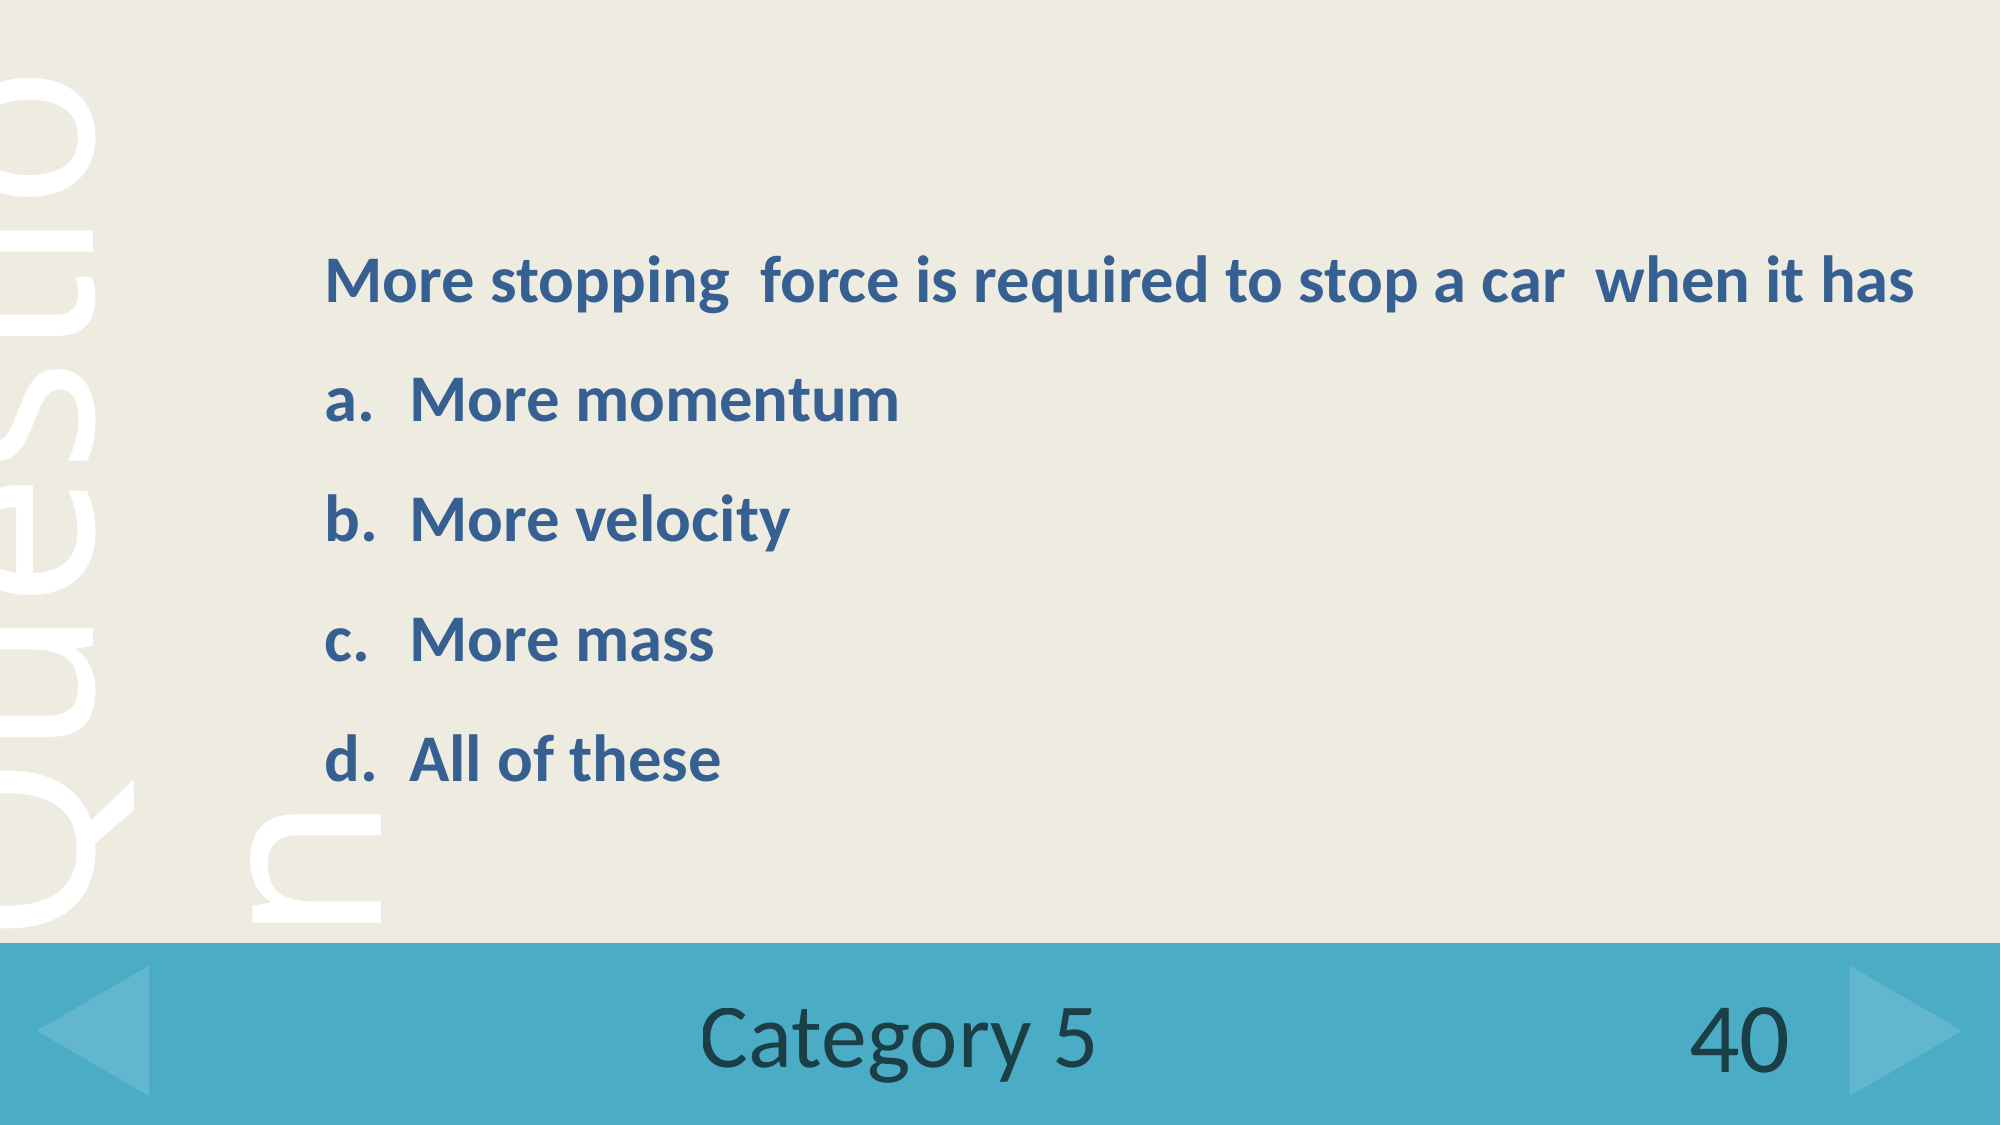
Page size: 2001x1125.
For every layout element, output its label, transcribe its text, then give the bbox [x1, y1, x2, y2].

title Category 5 [0, 937, 1800, 1125]
list 40 [1800, 967, 1806, 1097]
list More stopping force is required to stop a car when it has More momentum More velocity More mass All of these [309, 128, 2000, 862]
